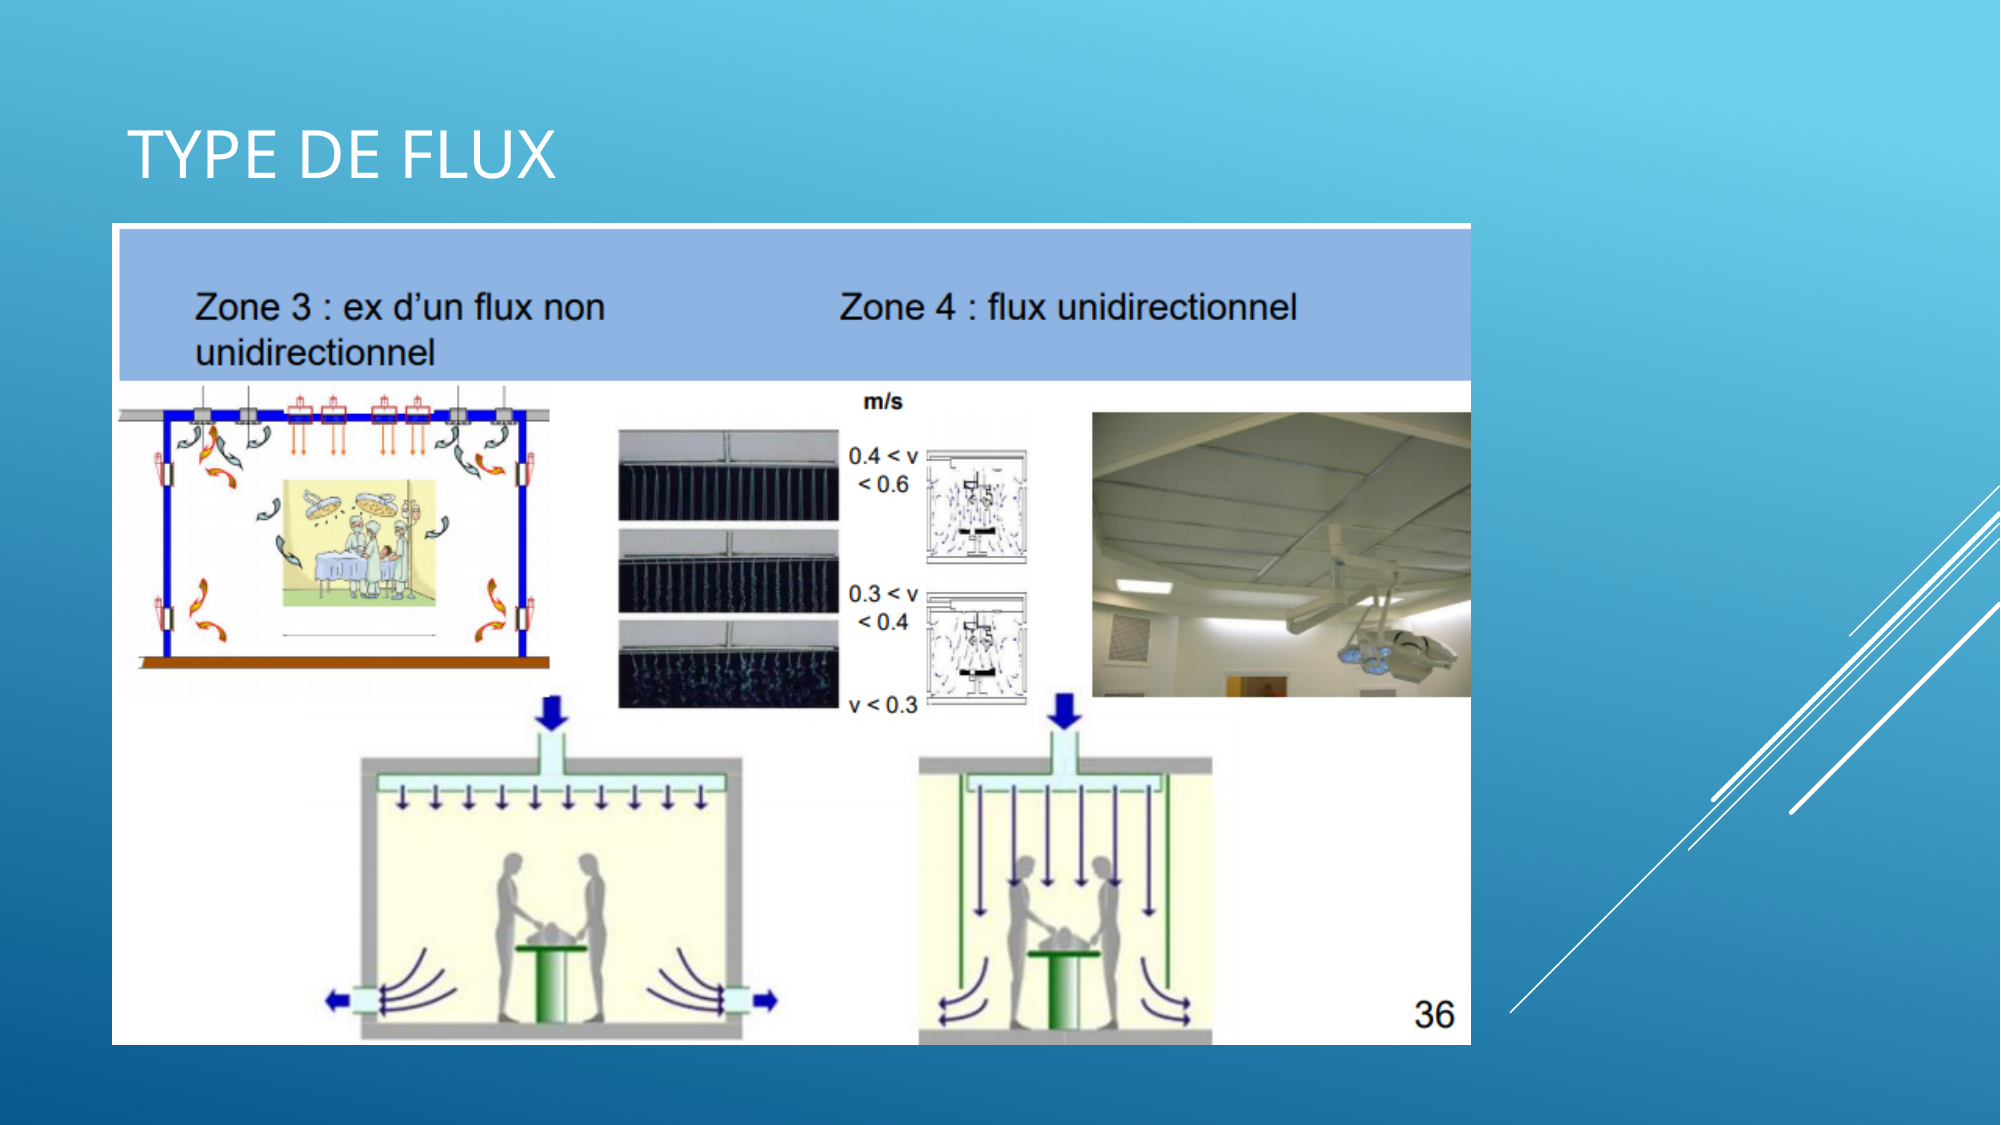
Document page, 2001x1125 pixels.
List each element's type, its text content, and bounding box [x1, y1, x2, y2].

title Type de flux [112, 70, 1763, 234]
picture [111, 223, 1471, 1045]
